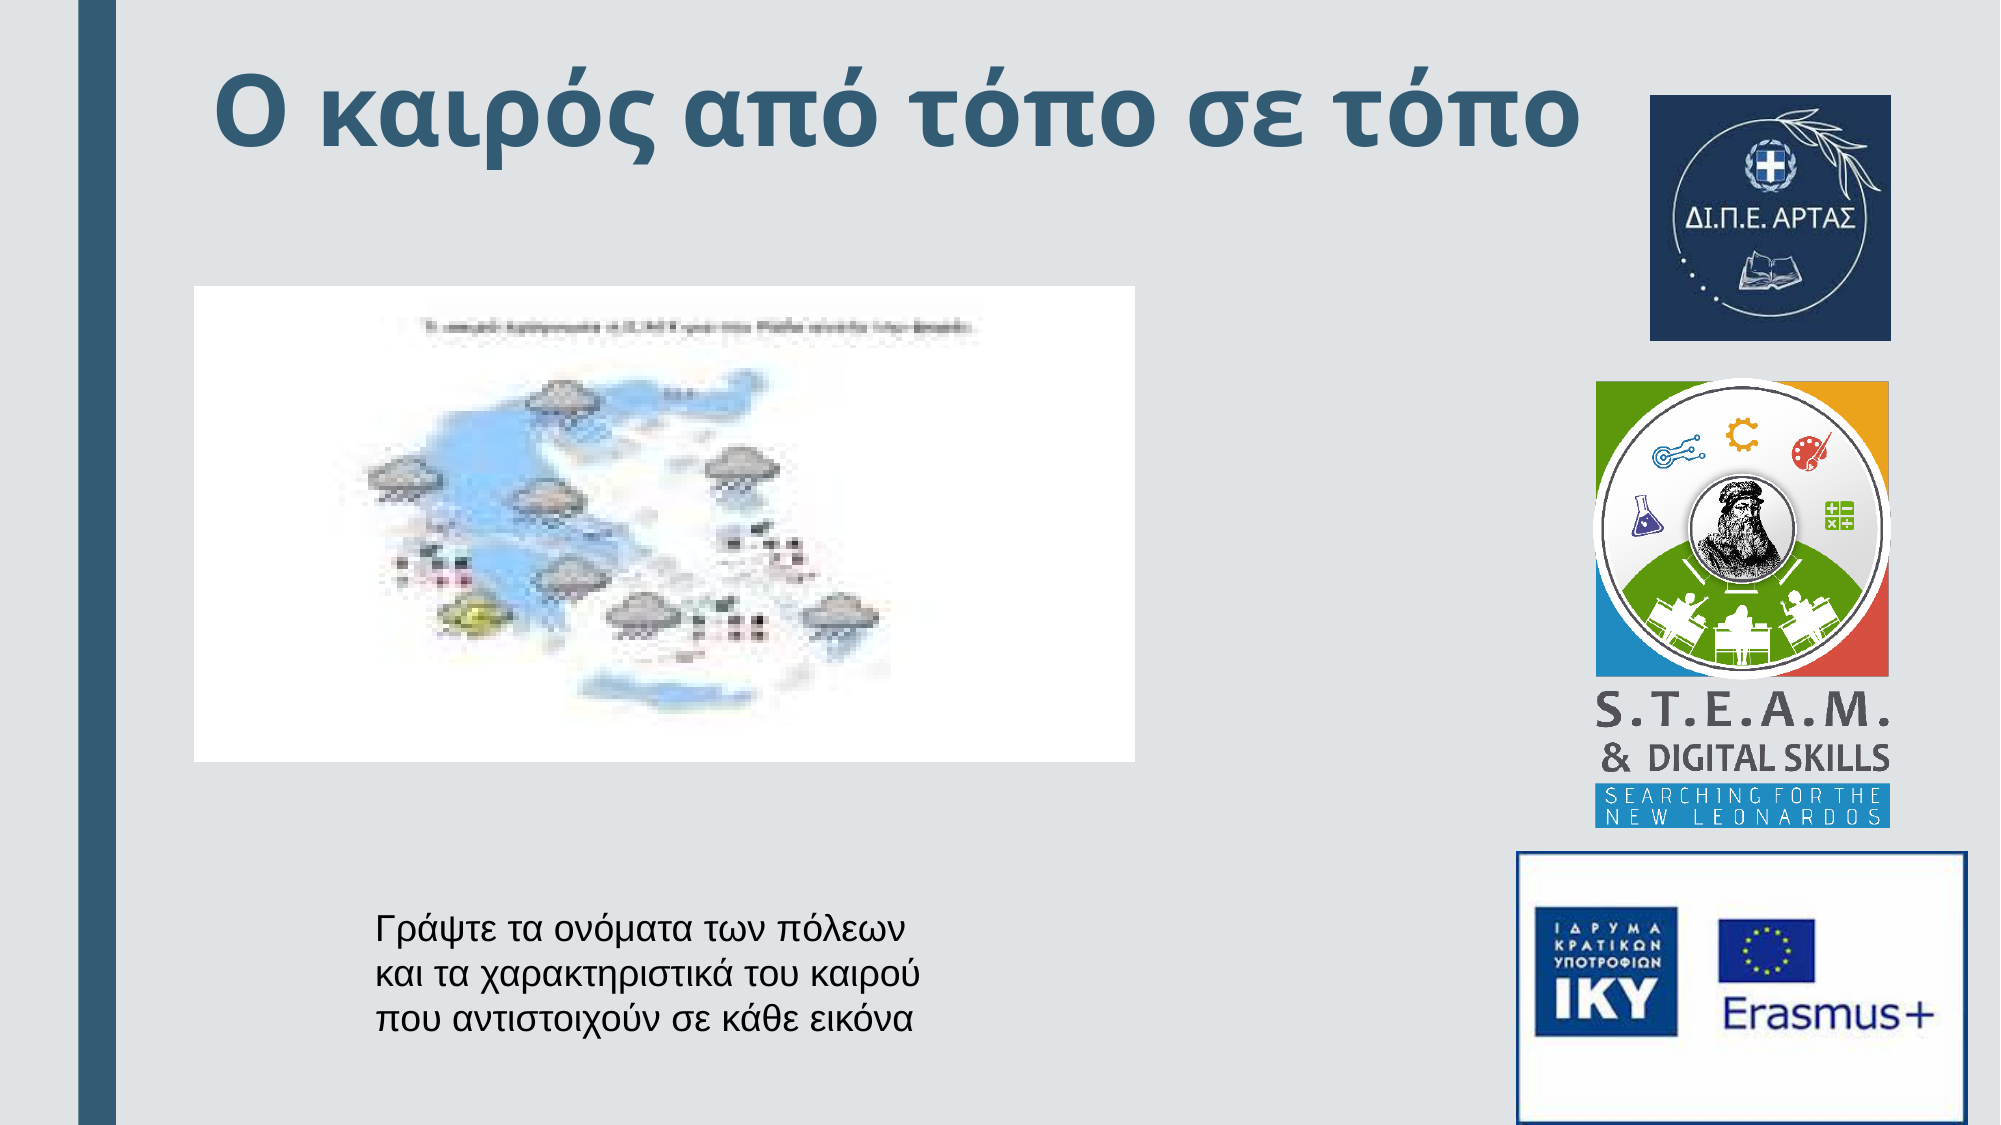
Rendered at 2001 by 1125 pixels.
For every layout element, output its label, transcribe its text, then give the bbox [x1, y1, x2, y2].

picture [1516, 851, 1968, 1125]
text_box Γράψτε τα ονόματα των πόλεων και τα χαρακτηριστικά του καιρού που αντιστοιχούν σε κάθε εικόνα [360, 896, 1361, 1047]
picture [1593, 378, 1891, 828]
title Ο καιρός από τόπο σε τόπο [179, 53, 1617, 174]
picture [1650, 94, 1891, 341]
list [194, 286, 1135, 763]
